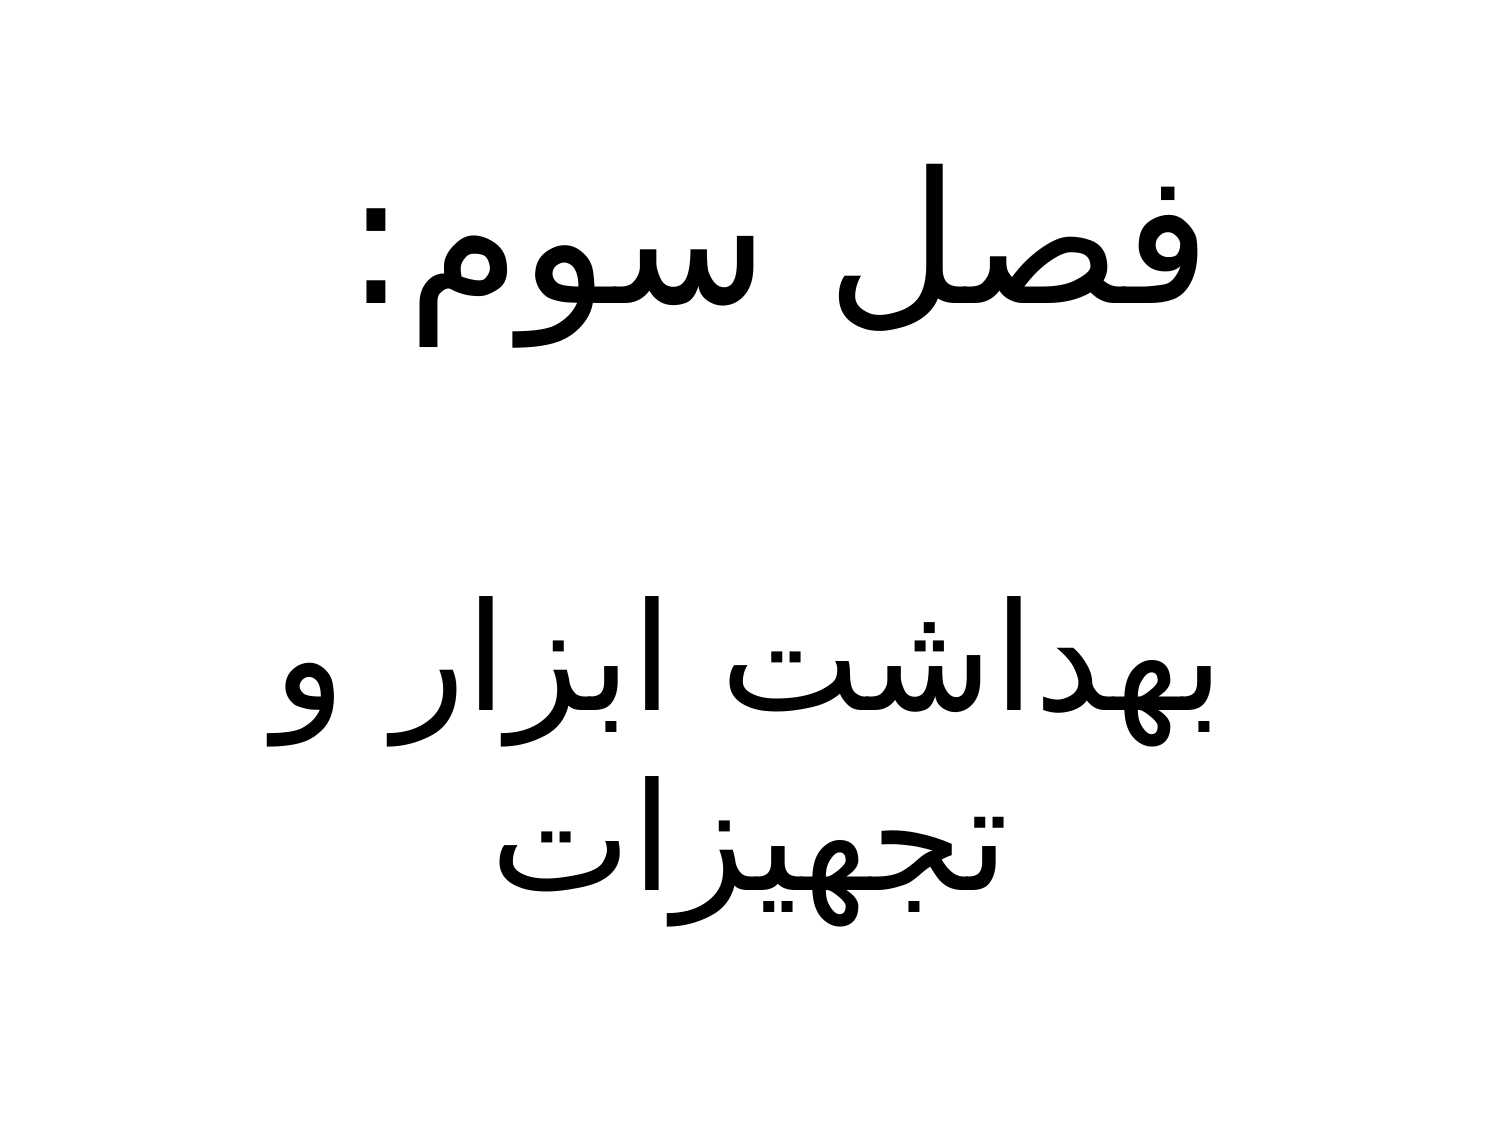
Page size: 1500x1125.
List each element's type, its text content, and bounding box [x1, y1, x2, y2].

title فصل سوم: بهداشت ابزار و تجهیزات [75, 45, 1425, 997]
